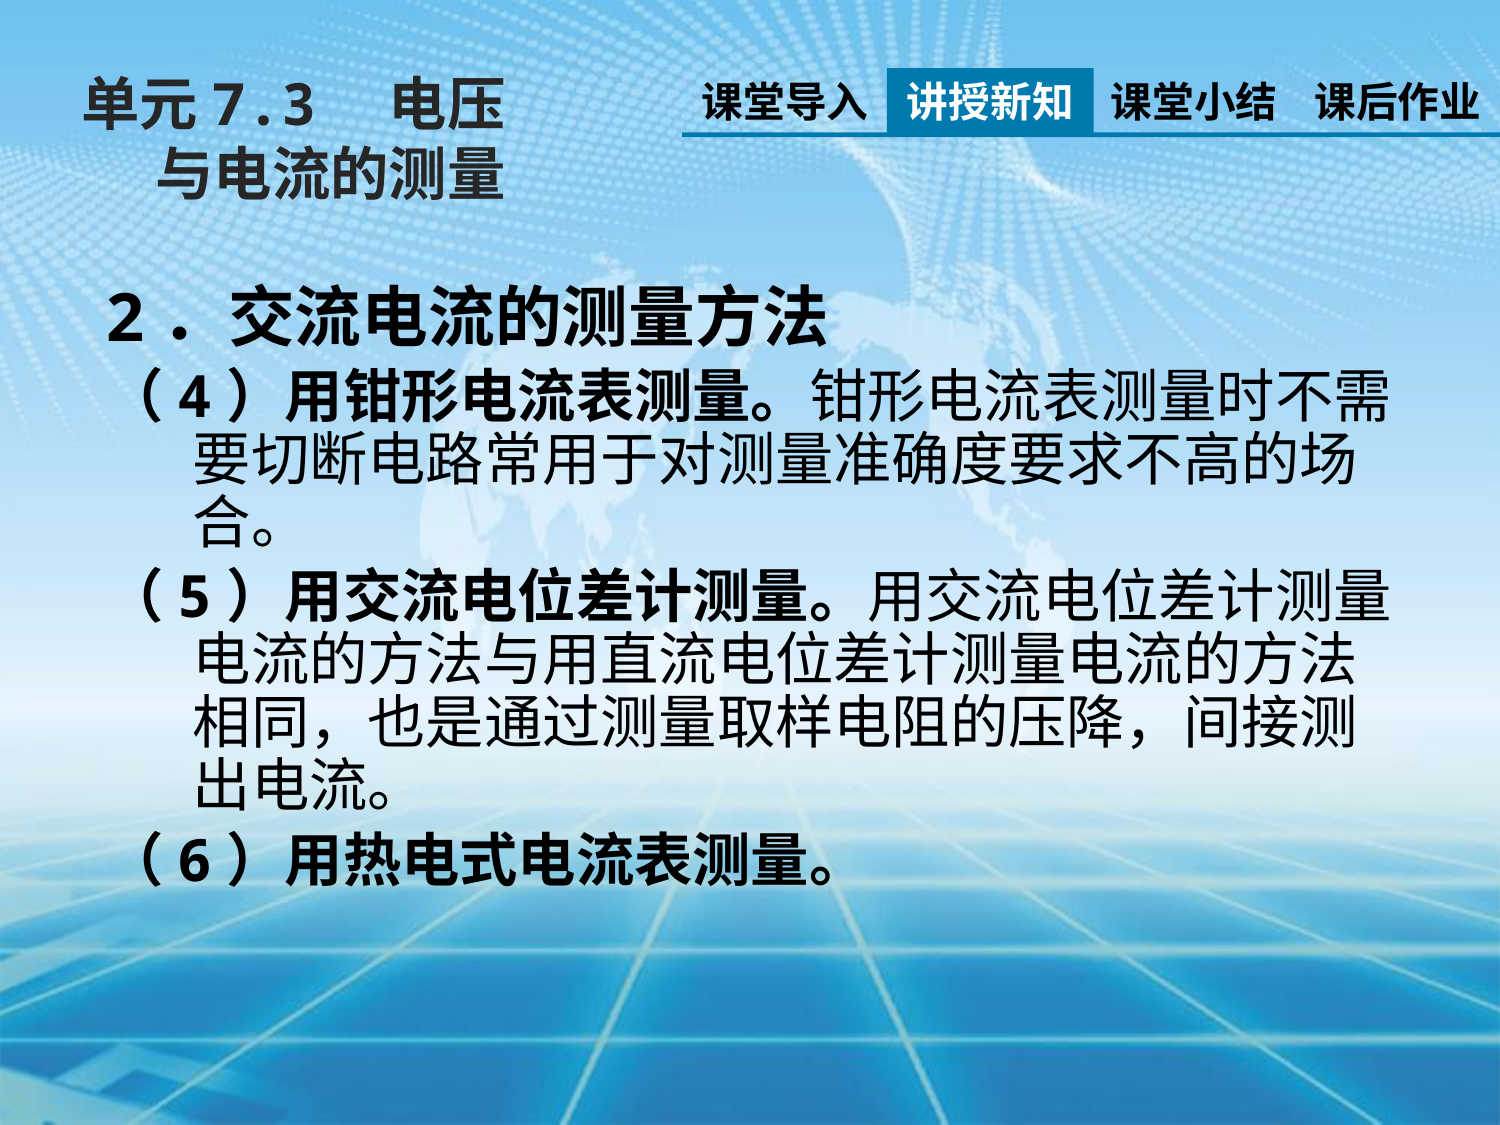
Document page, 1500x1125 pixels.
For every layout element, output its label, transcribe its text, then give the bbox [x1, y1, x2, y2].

picture [0, 0, 1500, 1125]
text_box 2．交流电流的测量方法 （4）用钳形电流表测量。钳形电流表测量时不需要切断电路常用于对测量准确度要求不高的场合。 （5）用交流电位差计测量。用交流电位差计测量电流的方法与用直流电位差计测量电流的方法相同，也是通过测量取样电阻的压降，间接测出电流。 （6）用热电式电流表测量。 [90, 275, 1424, 1021]
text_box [10, 59, 1500, 216]
